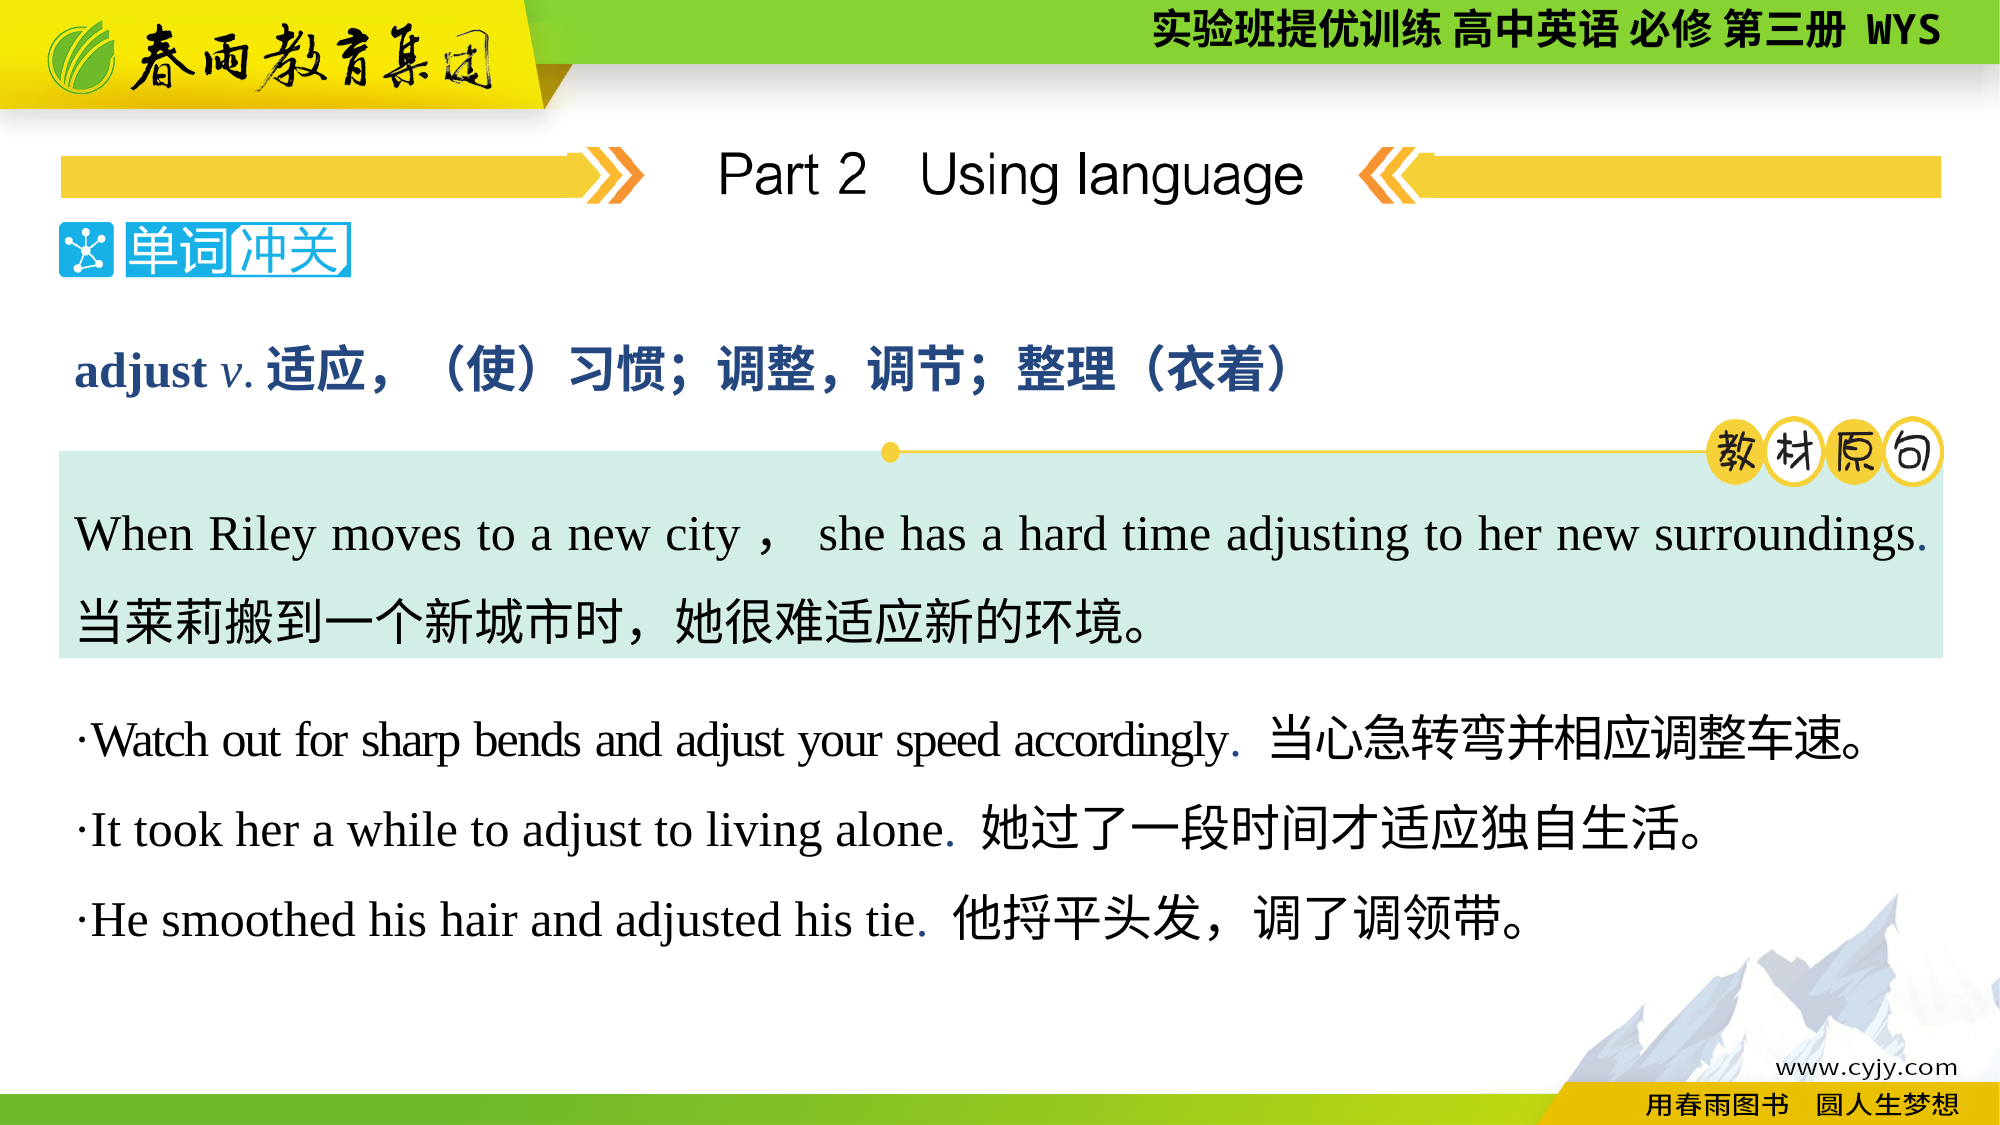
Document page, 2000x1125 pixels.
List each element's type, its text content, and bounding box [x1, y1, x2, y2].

list adjust v.适应，（使）习惯；调整，调节；整理（衣着） [59, 300, 1944, 395]
picture [0, 0, 2000, 1125]
text_box ·Watch out for sharp bends and adjust your speed accordingly. 当心急转弯并相应调整车速。 ·It took her a while to adjust to living alone. 她过了一段时间才适应独自生活。 ·He smoothed his hair and adjusted his tie. 他捋平头发，调了调领带。 [59, 668, 1942, 954]
text_box When Riley moves to a new city，she has a hard time adjusting to her new surroundings. 当莱莉搬到一个新城市时，她很难适应新的环境。 [59, 450, 1944, 659]
